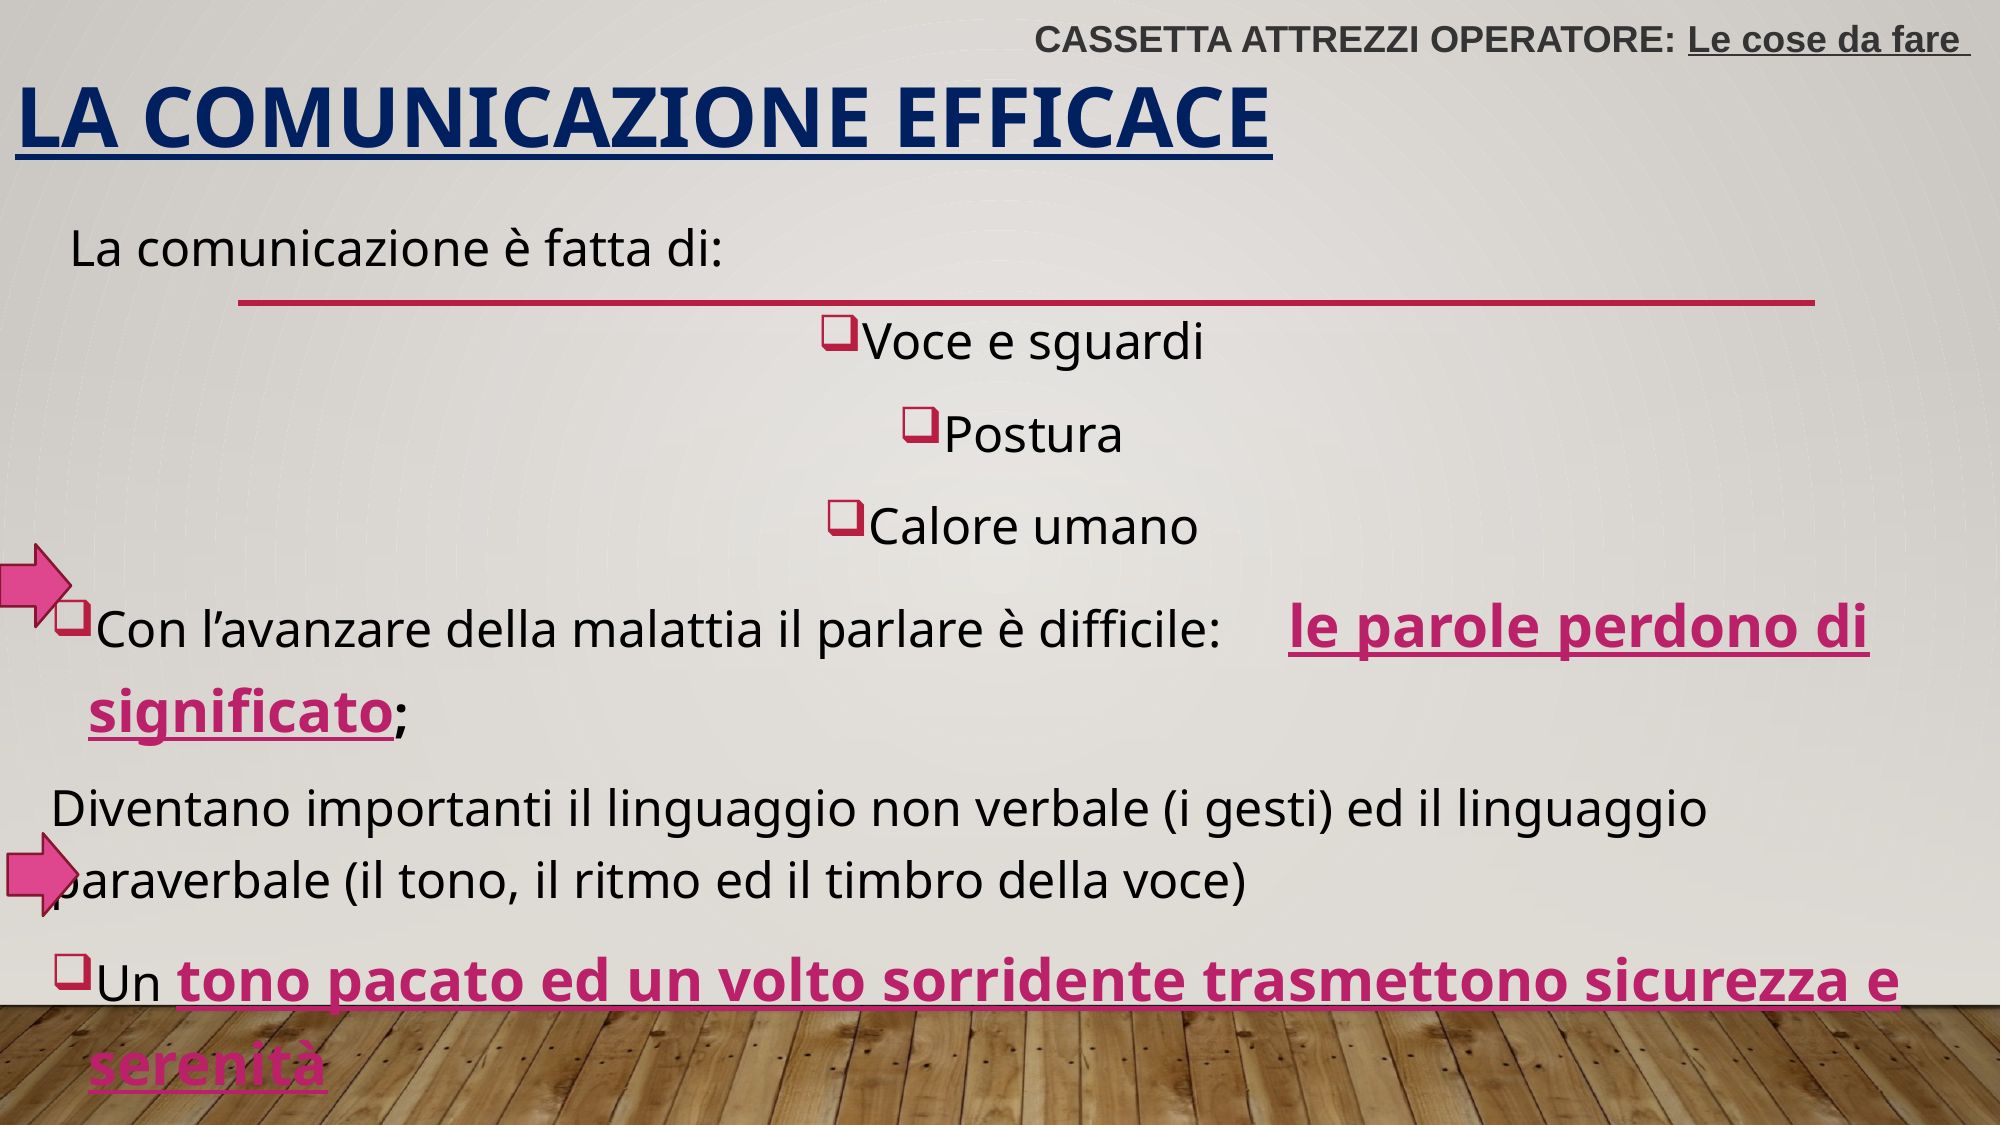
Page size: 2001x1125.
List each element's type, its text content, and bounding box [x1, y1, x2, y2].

text_box [6, 832, 80, 918]
list La comunicazione è fatta di: Voce e sguardi Postura Calore umano Con l’avanzare della malattia il parlare è difficile: le parole perdono di significato; Diventano importanti il linguaggio non verbale (i gesti) ed il linguaggio paraverbale (il tono, il ritmo ed il timbro della voce) Un tono pacato ed un volto sorridente trasmettono sicurezza e serenità [35, 196, 1988, 936]
picture [0, 1005, 2000, 1125]
title La comunicazione efficace [0, 67, 1418, 256]
text_box CASSETTA ATTREZZI OPERATORE: Le cose da fare [1019, 7, 2000, 68]
text_box [0, 543, 73, 629]
